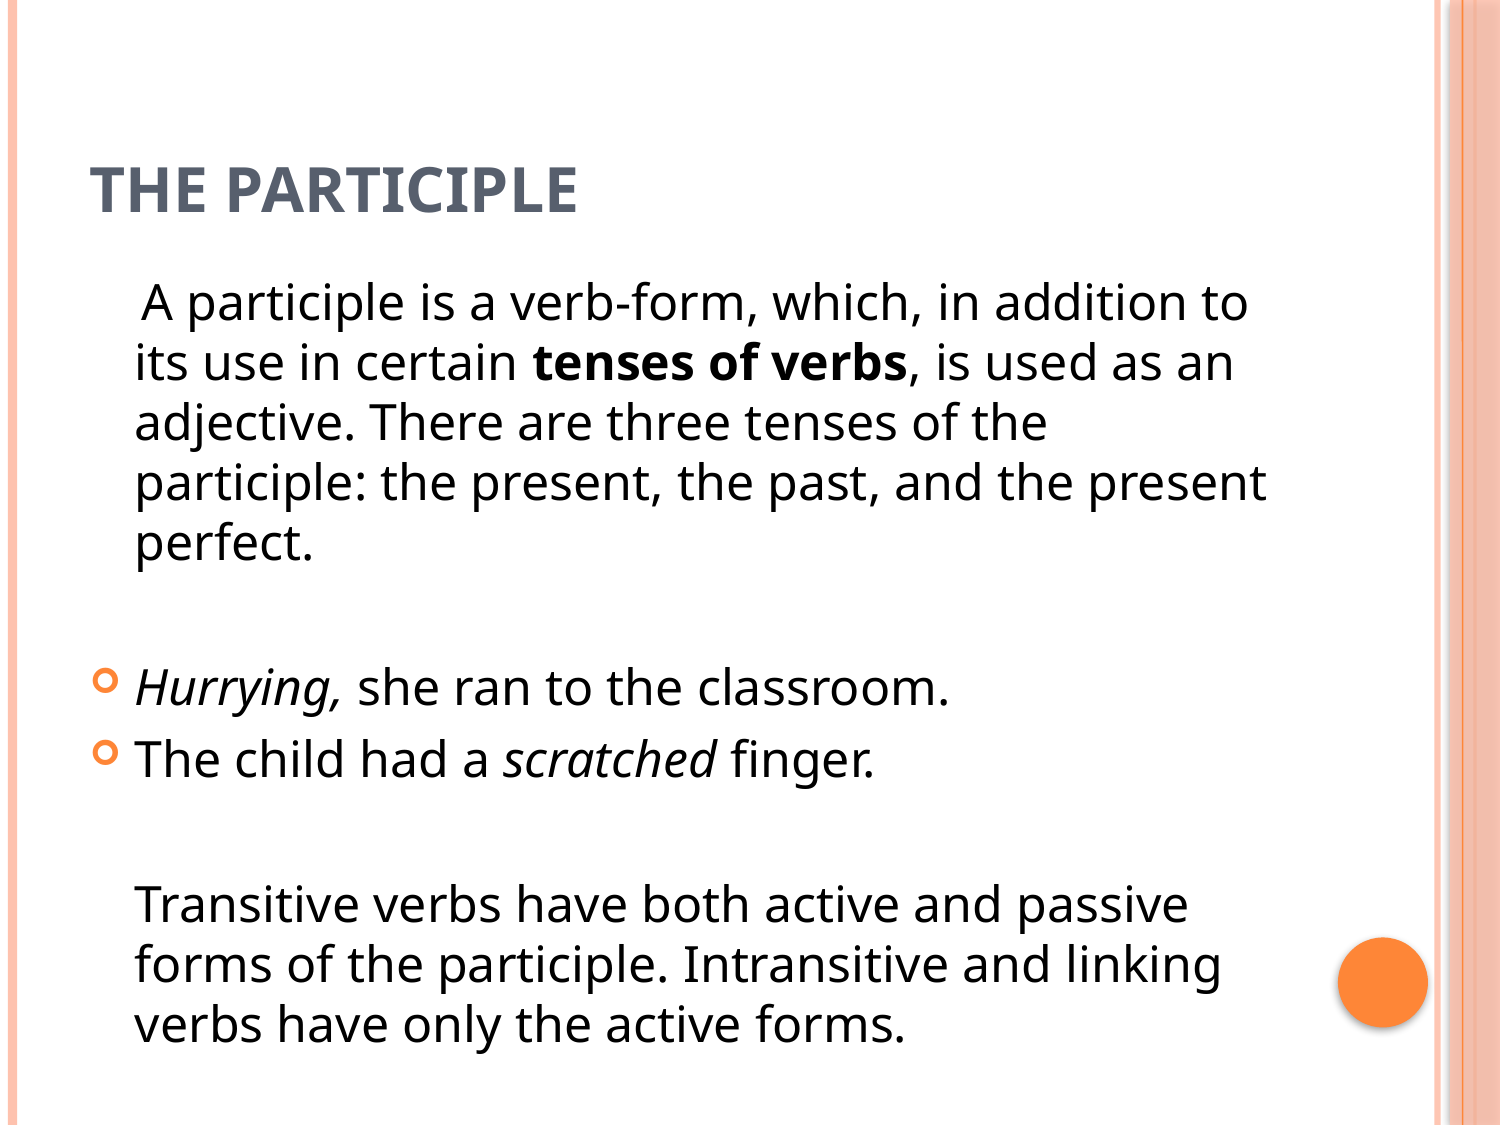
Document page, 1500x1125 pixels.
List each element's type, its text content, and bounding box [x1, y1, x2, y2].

list A participle is a verb-form, which, in addition to its use in certain tenses of verbs, is used as an adjective. There are three tenses of the participle: the present, the past, and the present perfect. Hurrying, she ran to the classroom. The child had a scratched finger. Transitive verbs have both active and passive forms of the participle. Intransitive and linking verbs have only the active forms. [75, 262, 1300, 1062]
title The Participle [75, 45, 1300, 233]
